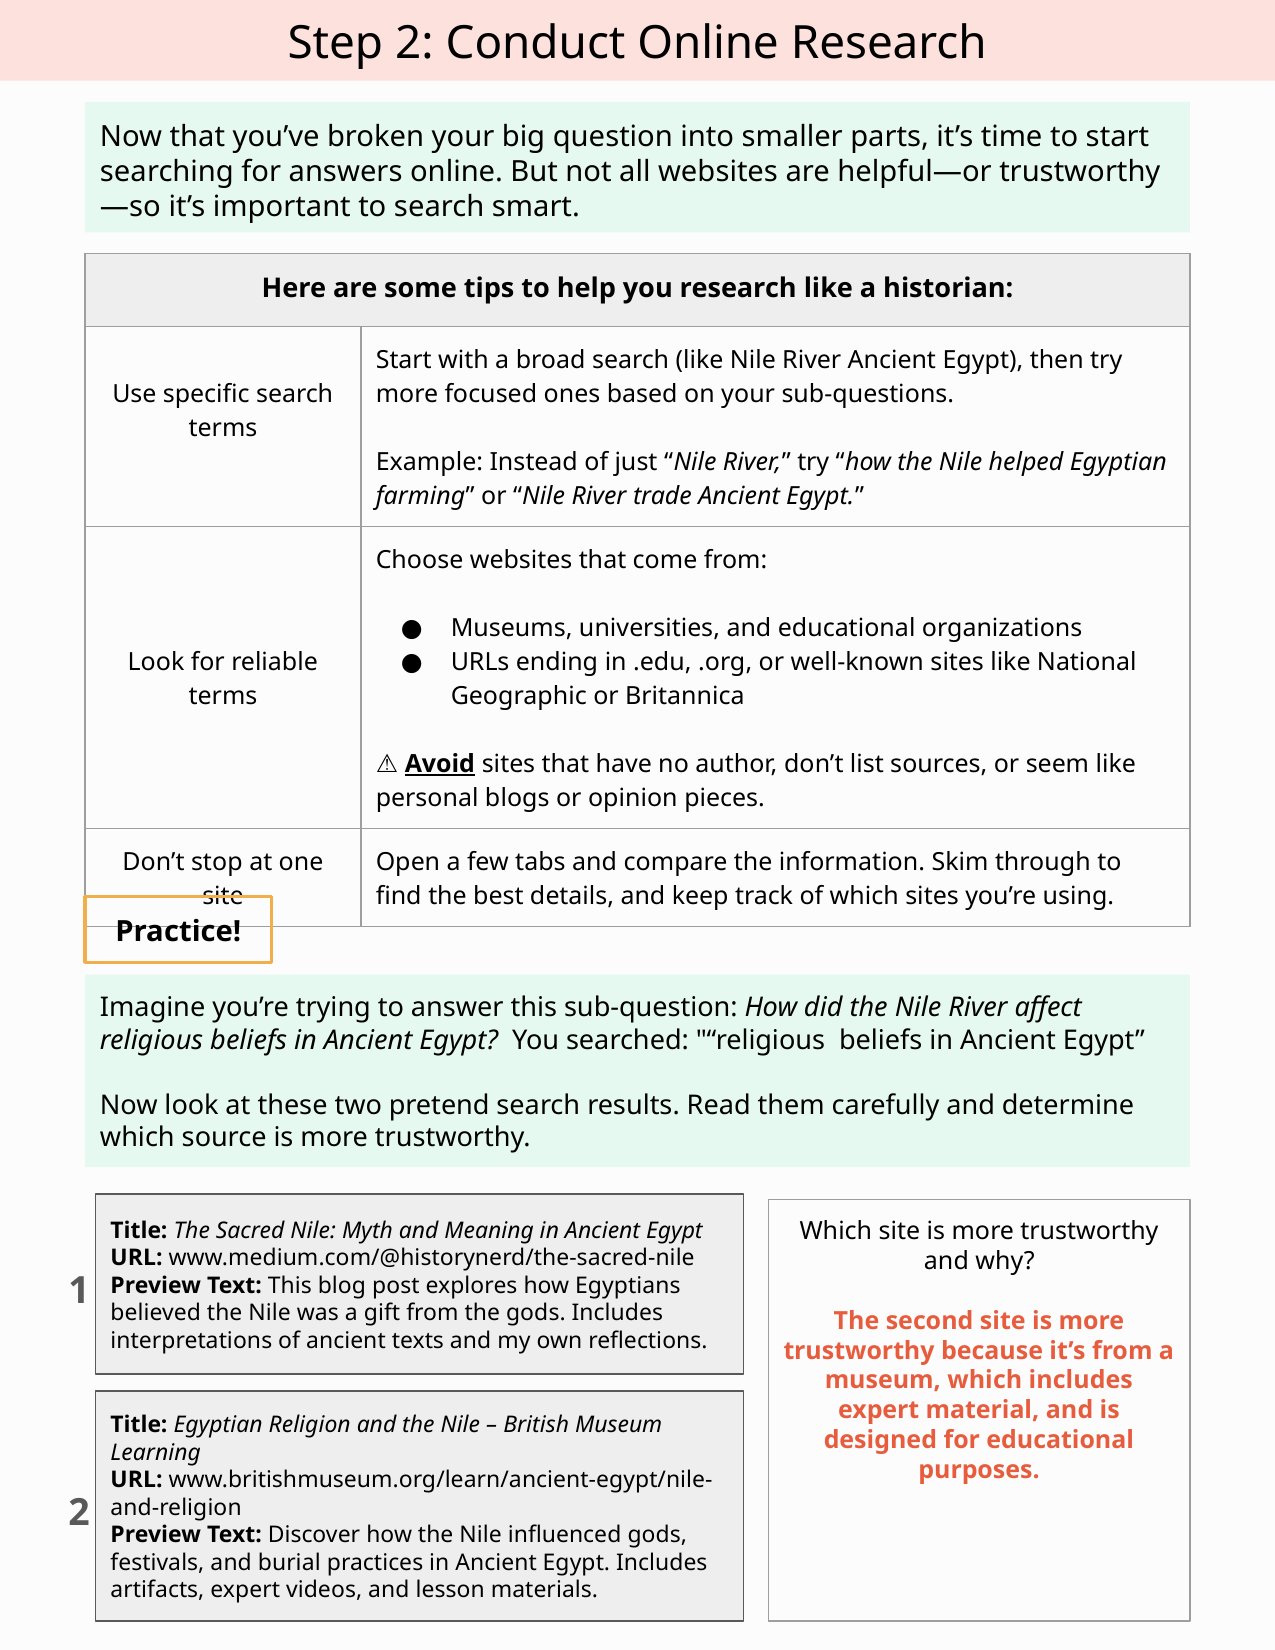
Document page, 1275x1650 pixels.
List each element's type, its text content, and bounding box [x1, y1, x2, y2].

table_cell Open a few tabs and compare the information. Skim through to find the best details, and keep track of which sites you’re using. [362, 829, 1189, 926]
table_cell Use specific search terms [86, 327, 360, 526]
table_cell Look for reliable terms [86, 527, 360, 828]
table_cell Start with a broad search (like Nile River Ancient Egypt), then try more focused ones based on your sub-questions. Example: Instead of just “Nile River,” try “how the Nile helped Egyptian farming” or “Nile River trade Ancient Egypt.” [362, 327, 1189, 526]
text_box Imagine you’re trying to answer this sub-question: How did the Nile River affect religious beliefs in Ancient Egypt? You searched: "“religious beliefs in Ancient Egypt” Now look at these two pretend search results. Read them carefully and determine which source is more trustworthy. [85, 974, 1190, 1167]
text_box Title: Egyptian Religion and the Nile – British Museum Learning URL: www.britishmuseum.org/learn/ancient-egypt/nile-and-religion Preview Text: Discover how the Nile influenced gods, festivals, and burial practices in Ancient Egypt. Includes artifacts, expert videos, and lesson materials. [95, 1391, 744, 1621]
table_cell Choose websites that come from: Museums, universities, and educational organizations URLs ending in .edu, .org, or well-known sites like National Geographic or Britannica ⚠ Avoid sites that have no author, don’t list sources, or seem like personal blogs or opinion pieces. [362, 527, 1189, 828]
text_box 2 [53, 1473, 85, 1539]
table_header Here are some tips to help you research like a historian: [86, 254, 1189, 326]
text_box Step 2: Conduct Online Research [0, 0, 1275, 81]
text_box Now that you’ve broken your big question into smaller parts, it’s time to start searching for answers online. But not all websites are helpful—or trustworthy—so it’s important to search smart. [85, 101, 1190, 233]
text_box Title: The Sacred Nile: Myth and Meaning in Ancient Egypt URL: www.medium.com/@historynerd/the-sacred-nile Preview Text: This blog post explores how Egyptians believed the Nile was a gift from the gods. Includes interpretations of ancient texts and my own reflections. [95, 1194, 744, 1374]
table_cell Don’t stop at one site [86, 829, 360, 926]
text_box 1 [53, 1251, 85, 1317]
text_box Which site is more trustworthy and why? The second site is more trustworthy because it’s from a museum, which includes expert material, and is designed for educational purposes. [768, 1199, 1190, 1621]
text_box Practice! [85, 896, 272, 963]
